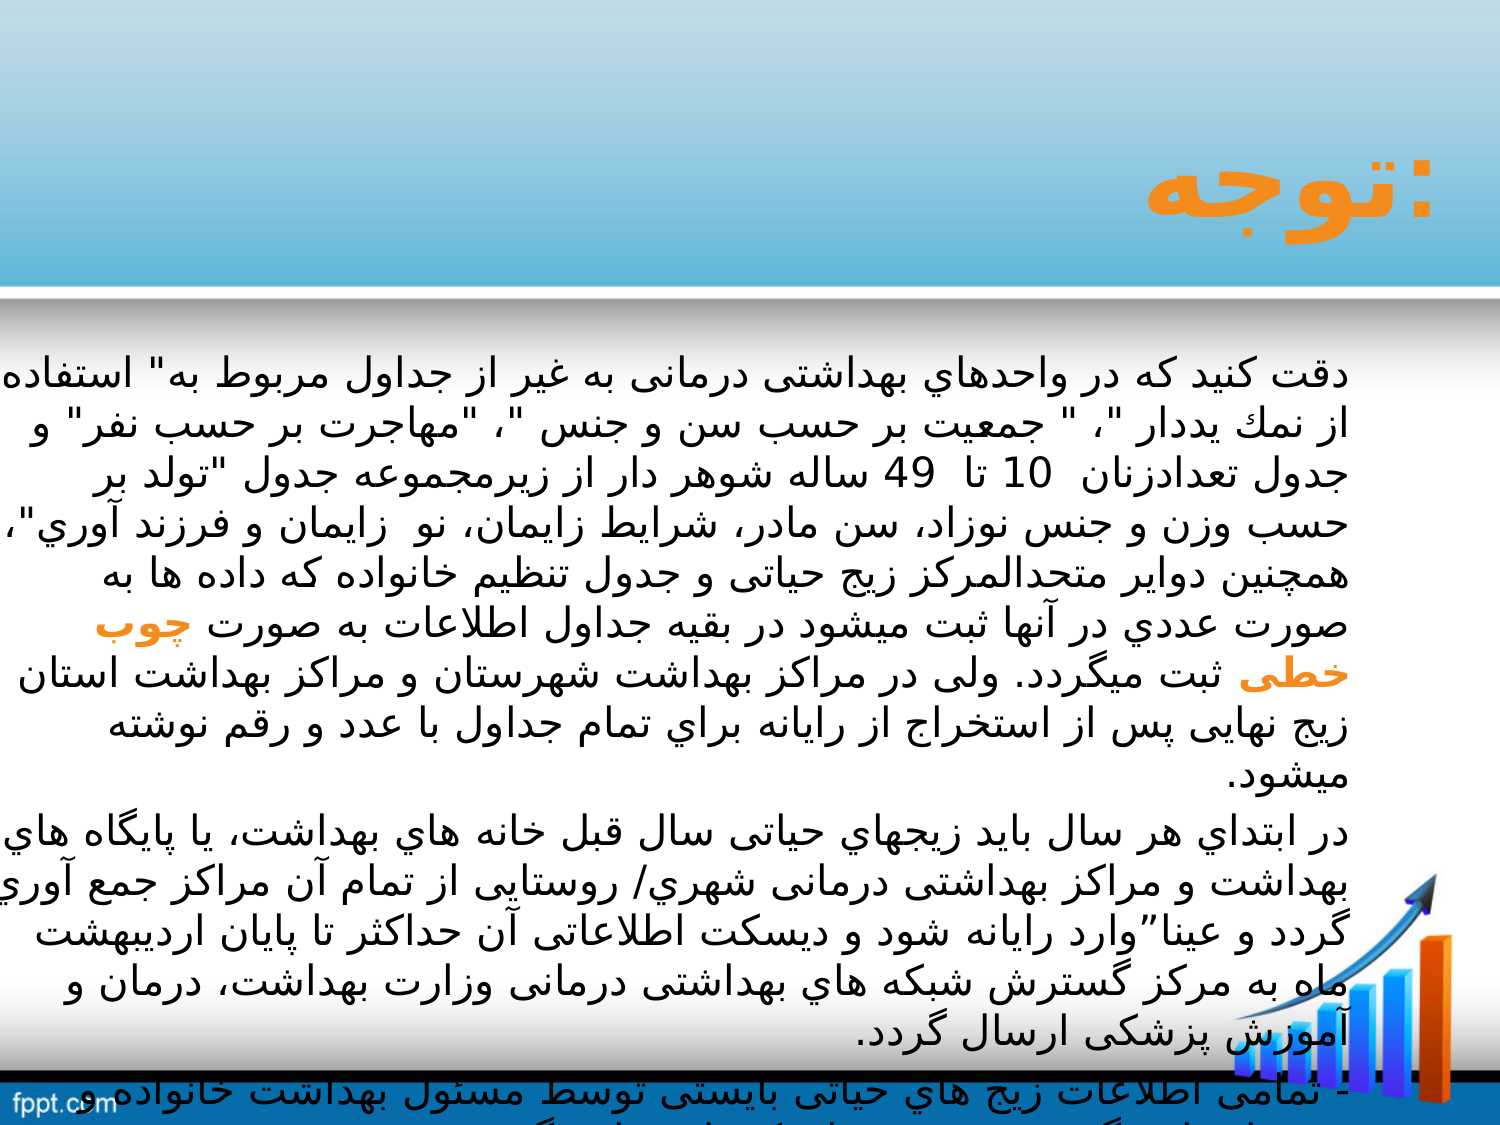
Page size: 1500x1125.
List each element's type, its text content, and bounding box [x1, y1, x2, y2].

title توجه: [1126, 66, 1500, 279]
list دقت كنيد كه در واحدهاي بهداشتی درمانی به غير از جداول مربوط به" استفاده از نمك یددار "، " جمعيت بر حسب سن و جنس "، "مهاجرت بر حسب نفر" و جدول تعدادزنان 10 تا 49 ساله شوهر دار از زیرمجموعه جدول "تولد بر حسب وزن و جنس نوزاد، سن مادر، شرایط زایمان، نو زایمان و فرزند آوري"، همچنين دوایر متحدالمركز زیج حياتی و جدول تنظيم خانواده كه داده ها به صورت عددي در آنها ثبت میشود در بقيه جداول اطلاعات به صورت چوب خطی ثبت میگردد. ولی در مراكز بهداشت شهرستان و مراكز بهداشت استان زیج نهایی پس از استخراج از رایانه براي تمام جداول با عدد و رقم نوشته میشود. در ابتداي هر سال باید زیجهاي حياتی سال قبل خانه هاي بهداشت، یا پایگاه هاي بهداشت و مراكز بهداشتی درمانی شهري/ روستایی از تمام آن مراكز جمع آوري گردد و عينا”وارد رایانه شود و دیسکت اطلاعاتی آن حداكثر تا پایان اردیبهشت ماه به مركز گسترش شبکه هاي بهداشتی درمانی وزارت بهداشت، درمان و آموزش پزشکی ارسال گردد. - تمامی اطلاعات زیج هاي حياتی بایستی توسط مسئول بهداشت خانواده و مسئول واحد گسترش شهرستان كنترل و تایيد گردد. [0, 338, 1366, 1092]
picture [0, 0, 1500, 1125]
